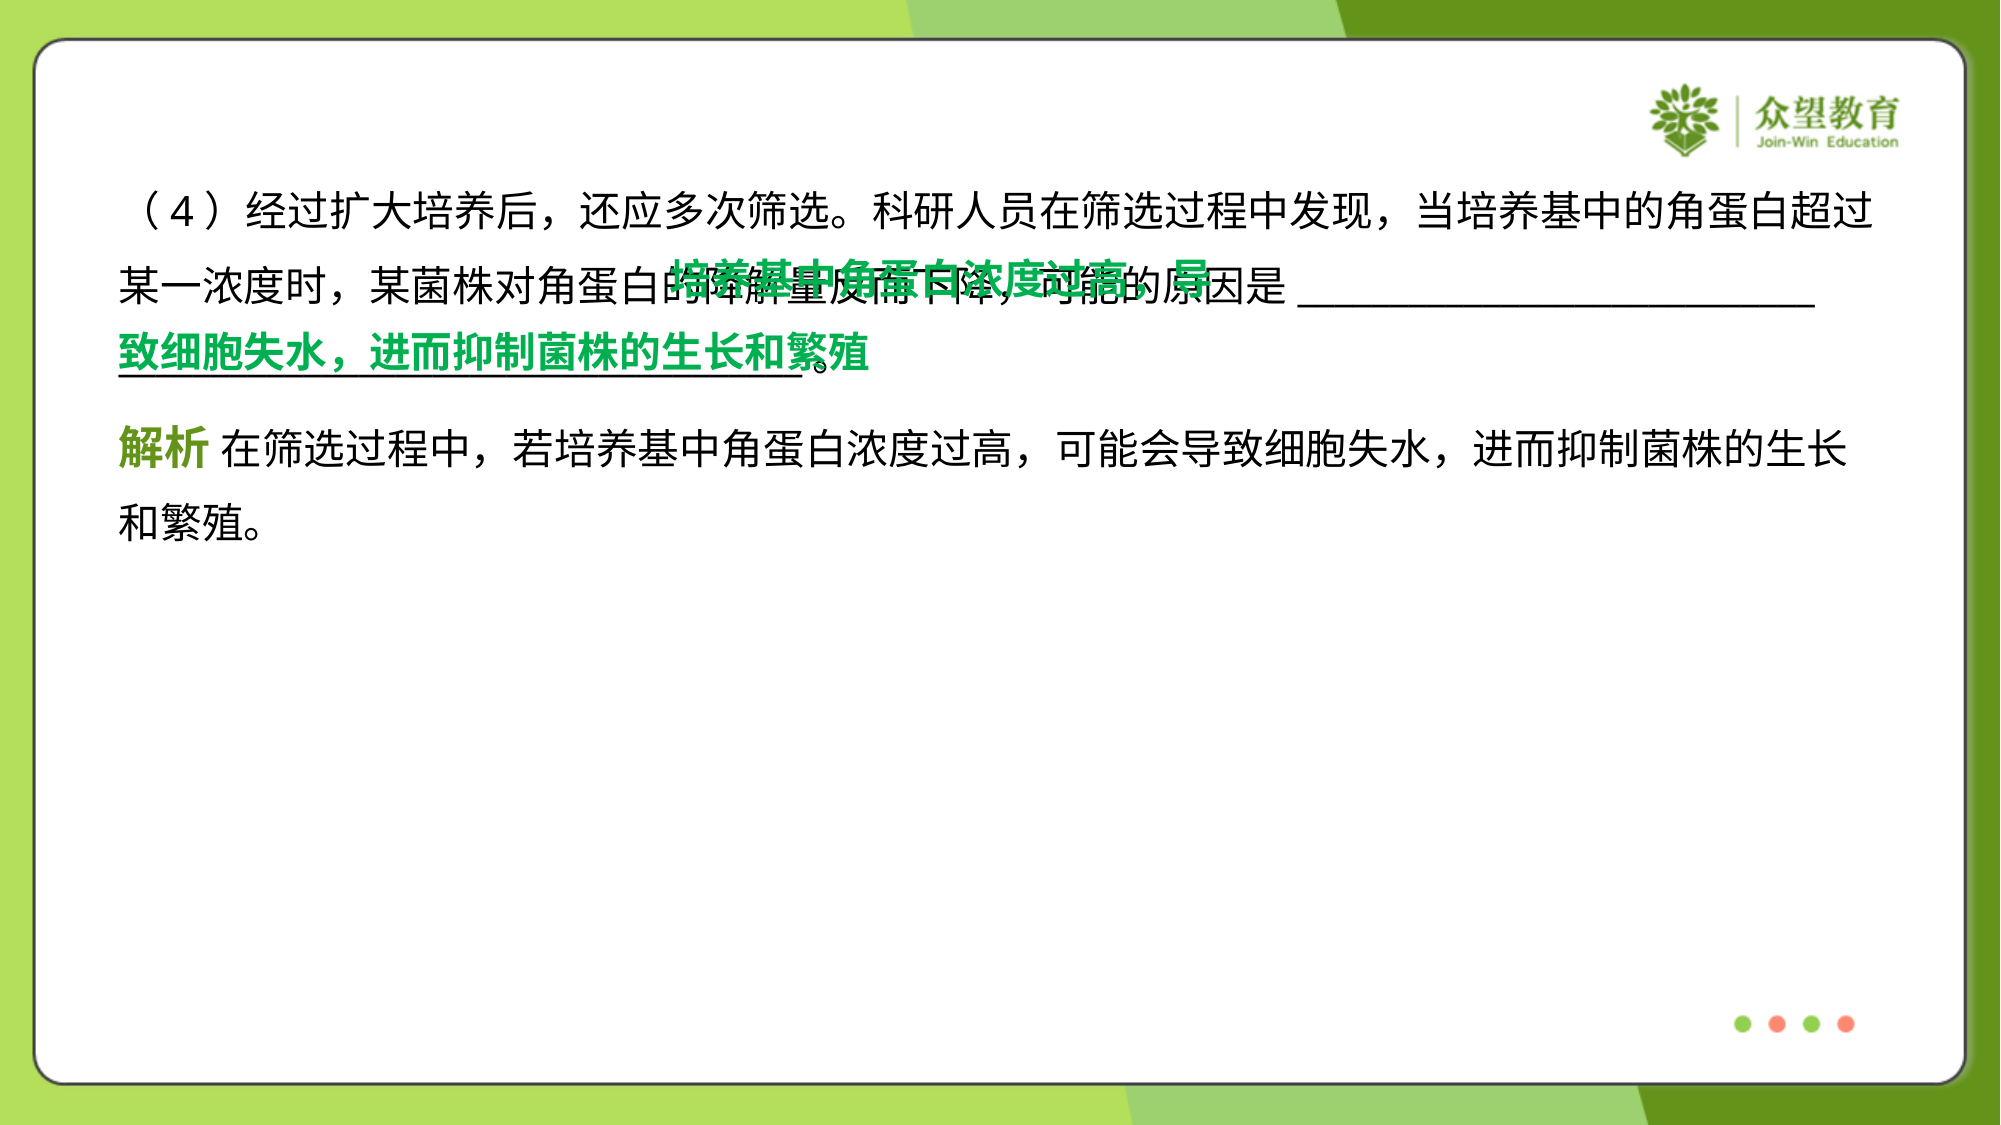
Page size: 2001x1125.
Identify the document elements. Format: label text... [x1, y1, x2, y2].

text_box 解析 在筛选过程中，若培养基中角蛋白浓度过高，可能会导致细胞失水，进而抑制菌株的生长 和繁殖。 [118, 390, 1883, 540]
text_box 培养基中角蛋白浓度过高，导 致细胞失水，进而抑制菌株的生长和繁殖 [118, 228, 1882, 369]
picture [0, 0, 2000, 1125]
text_box （4）经过扩大培养后，还应多次筛选。科研人员在筛选过程中发现，当培养基中的角蛋白超过 某一浓度时，某菌株对角蛋白的降解量反而下降，可能的原因是____________________________ _____________________________________。 [118, 159, 1883, 373]
